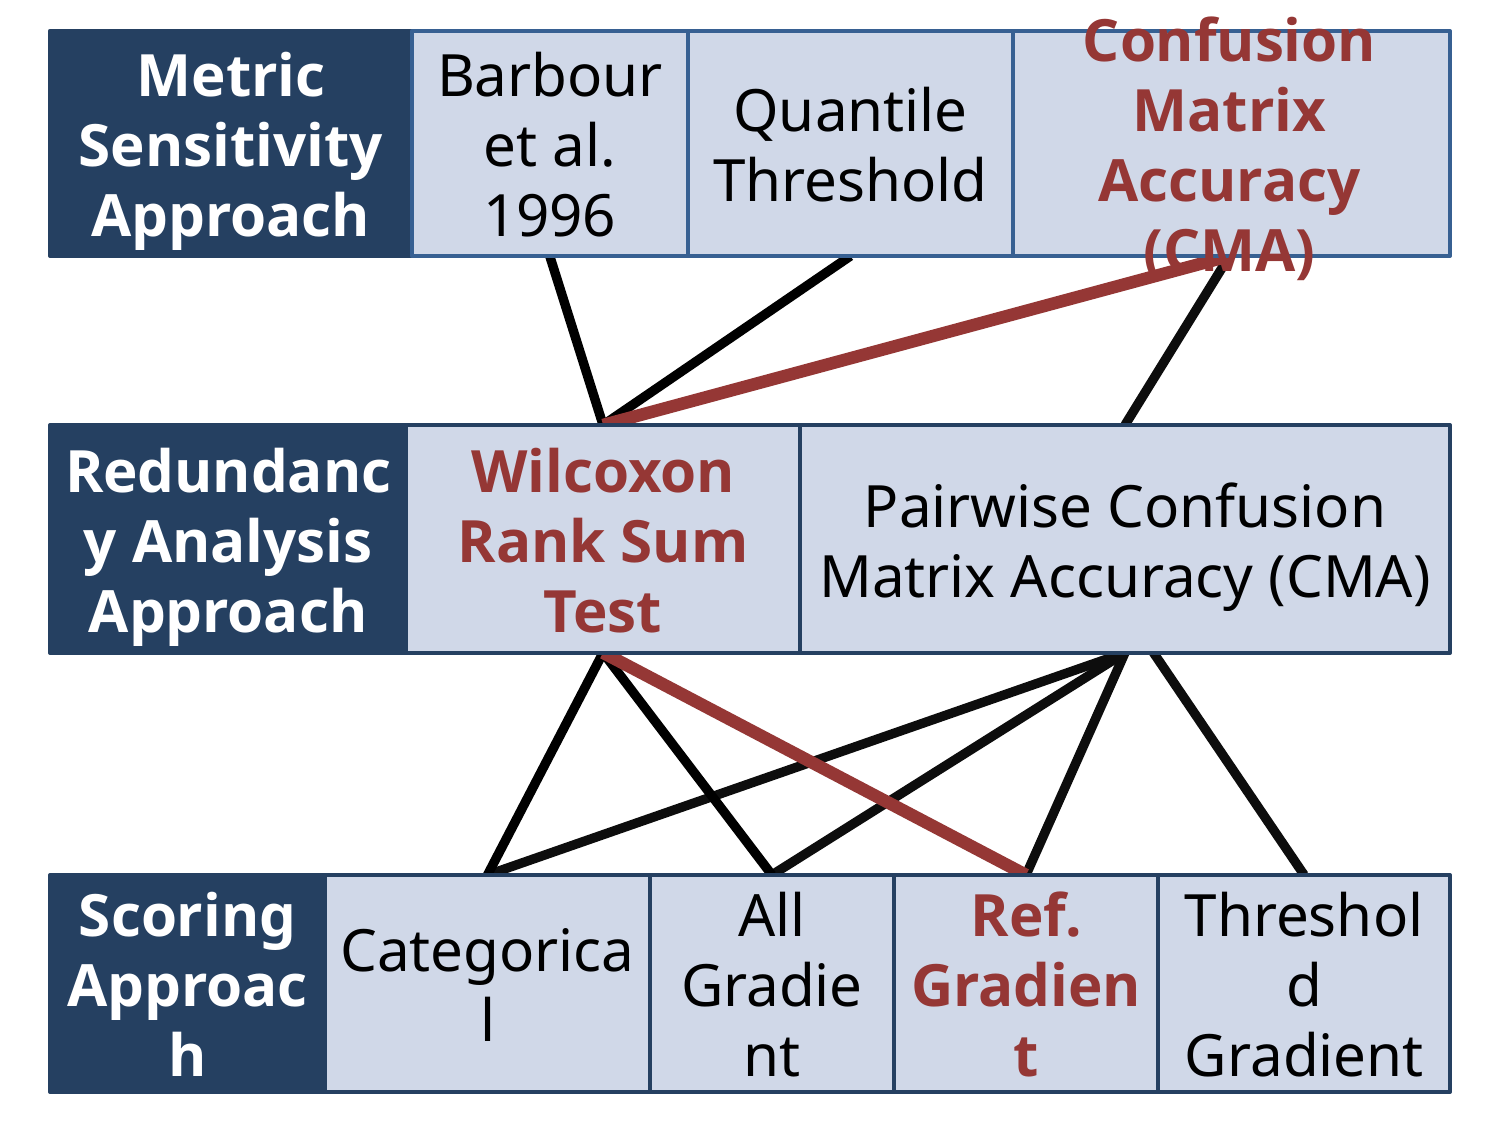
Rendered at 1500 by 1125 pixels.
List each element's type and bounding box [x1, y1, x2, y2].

text_box [549, 266, 1230, 423]
text_box [49, 424, 1451, 654]
text_box [49, 874, 1451, 1093]
text_box [487, 661, 1305, 873]
text_box [49, 30, 1451, 257]
